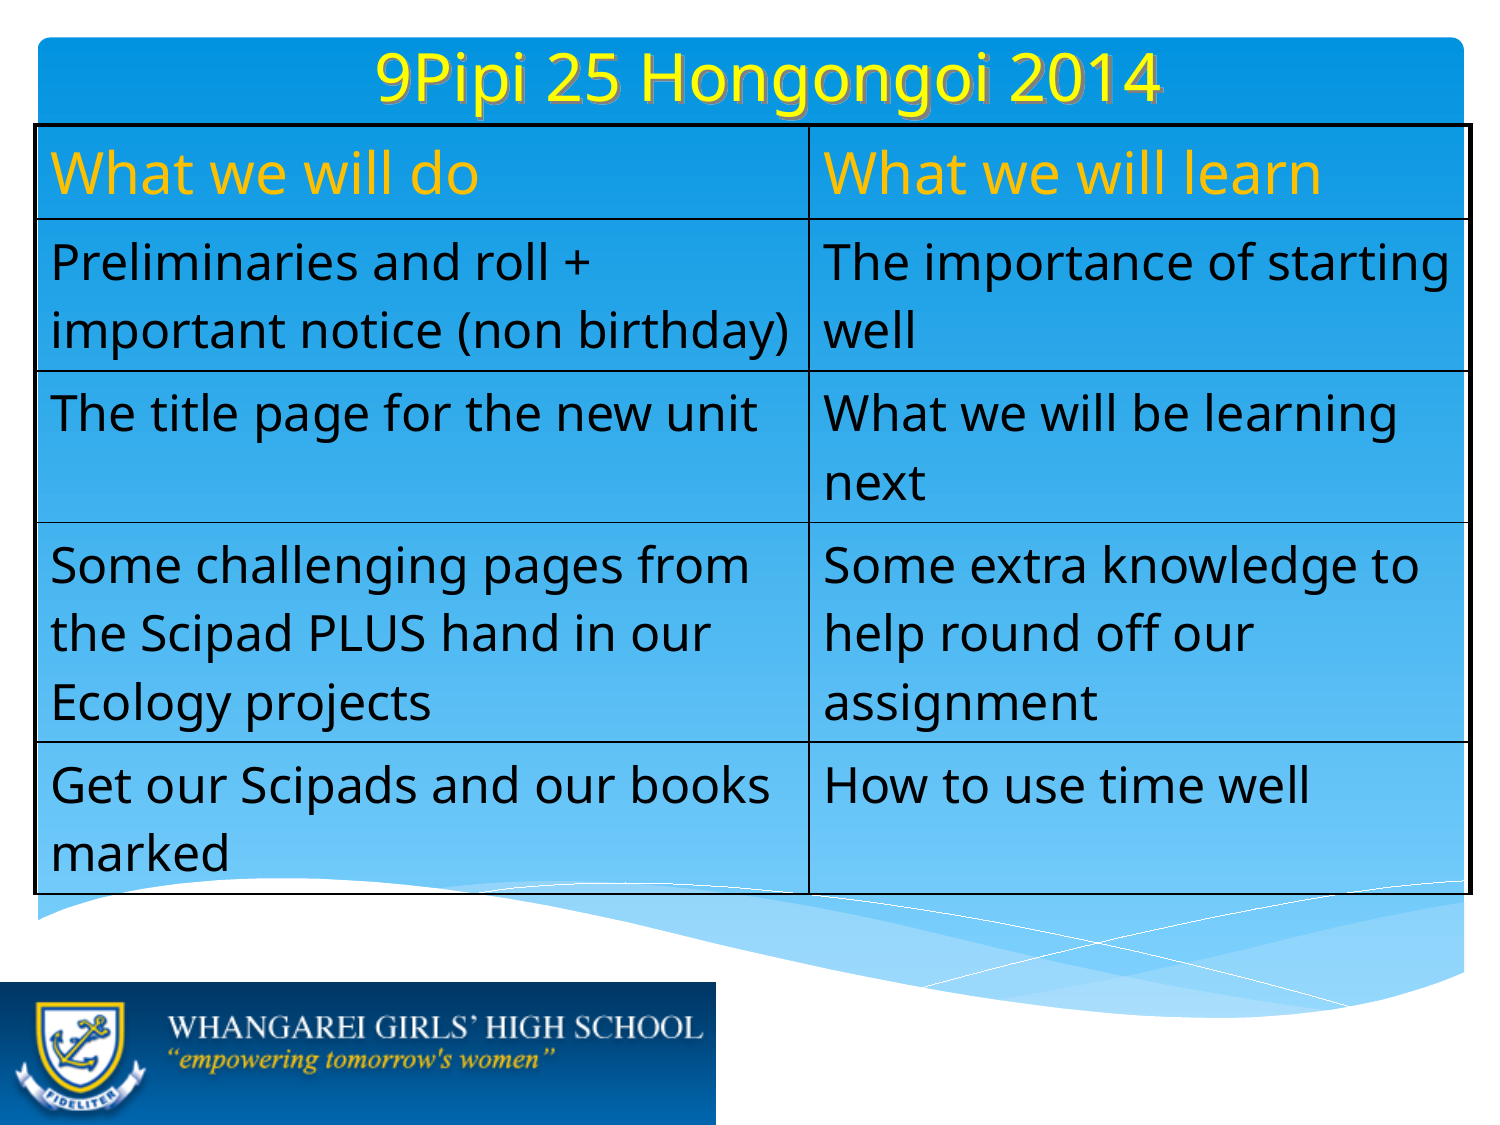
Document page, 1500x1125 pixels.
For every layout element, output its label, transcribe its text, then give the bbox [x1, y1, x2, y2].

picture [0, 982, 716, 1125]
table_cell Get our Scipads and our books marked [37, 743, 808, 893]
table_cell How to use time well [810, 743, 1468, 893]
table_cell Preliminaries and roll + important notice (non birthday) [37, 220, 808, 370]
table_header What we will learn [810, 127, 1468, 218]
text_box 9Pipi 25 Hongongoi 2014 [162, 24, 1375, 123]
table_cell The importance of starting well [810, 220, 1468, 370]
table_cell The title page for the new unit [37, 372, 808, 522]
table_cell Some extra knowledge to help round off our assignment [810, 523, 1468, 741]
table_header What we will do [37, 127, 808, 218]
table_cell Some challenging pages from the Scipad PLUS hand in our Ecology projects [37, 523, 808, 741]
table_cell What we will be learning next [810, 372, 1468, 522]
